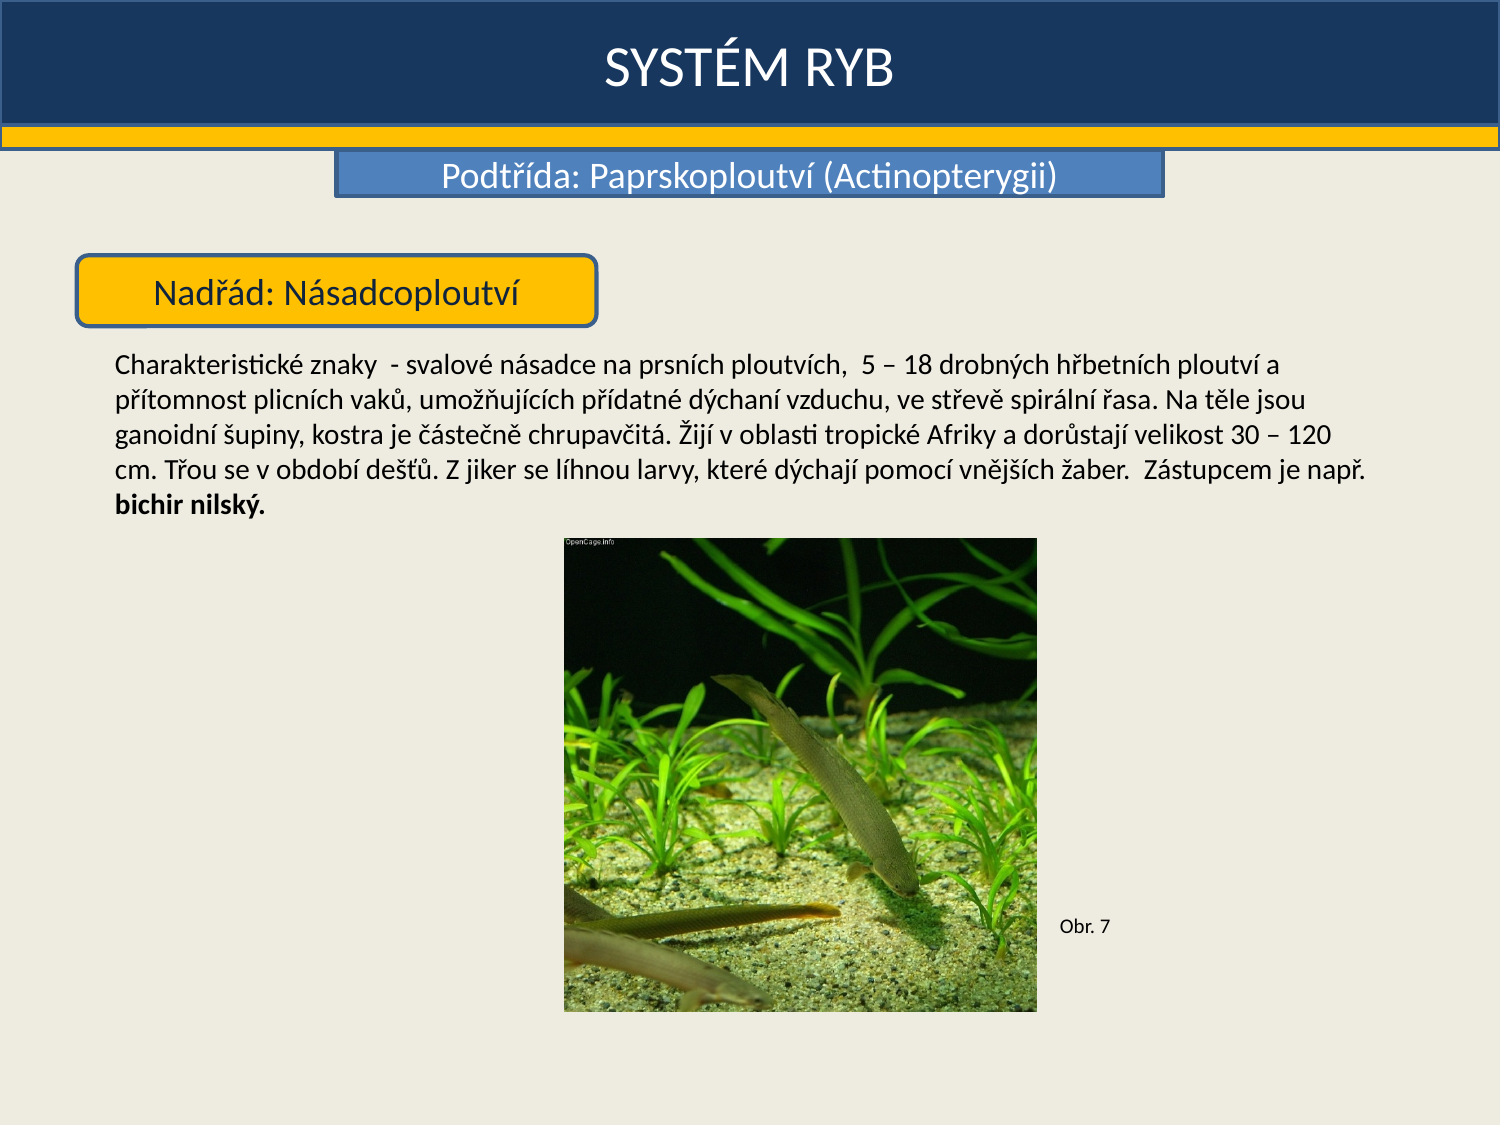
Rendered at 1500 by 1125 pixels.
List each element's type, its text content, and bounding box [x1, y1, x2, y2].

text_box Nadřád: Násadcoploutví [74, 253, 599, 329]
picture [564, 538, 1038, 1012]
text_box SYSTÉM RYB [0, 0, 1500, 123]
text_box Podtřída: Paprskoploutví (Actinopterygii) [334, 148, 1165, 198]
text_box [0, 123, 1500, 151]
text_box Charakteristické znaky - svalové násadce na prsních ploutvích, 5 – 18 drobných hřbetních ploutví a přítomnost plicních vaků, umožňujících přídatné dýchaní vzduchu, ve střevě spirální řasa. Na těle jsou ganoidní šupiny, kostra je částečně chrupavčitá. Žijí v oblasti tropické Afriky a dorůstají velikost 30 – 120 cm. Třou se v období dešťů. Z jiker se líhnou larvy, které dýchají pomocí vnějších žaber. Zástupcem je např. bichir nilský. [100, 338, 1388, 598]
text_box Obr. 7 [1045, 905, 1140, 970]
